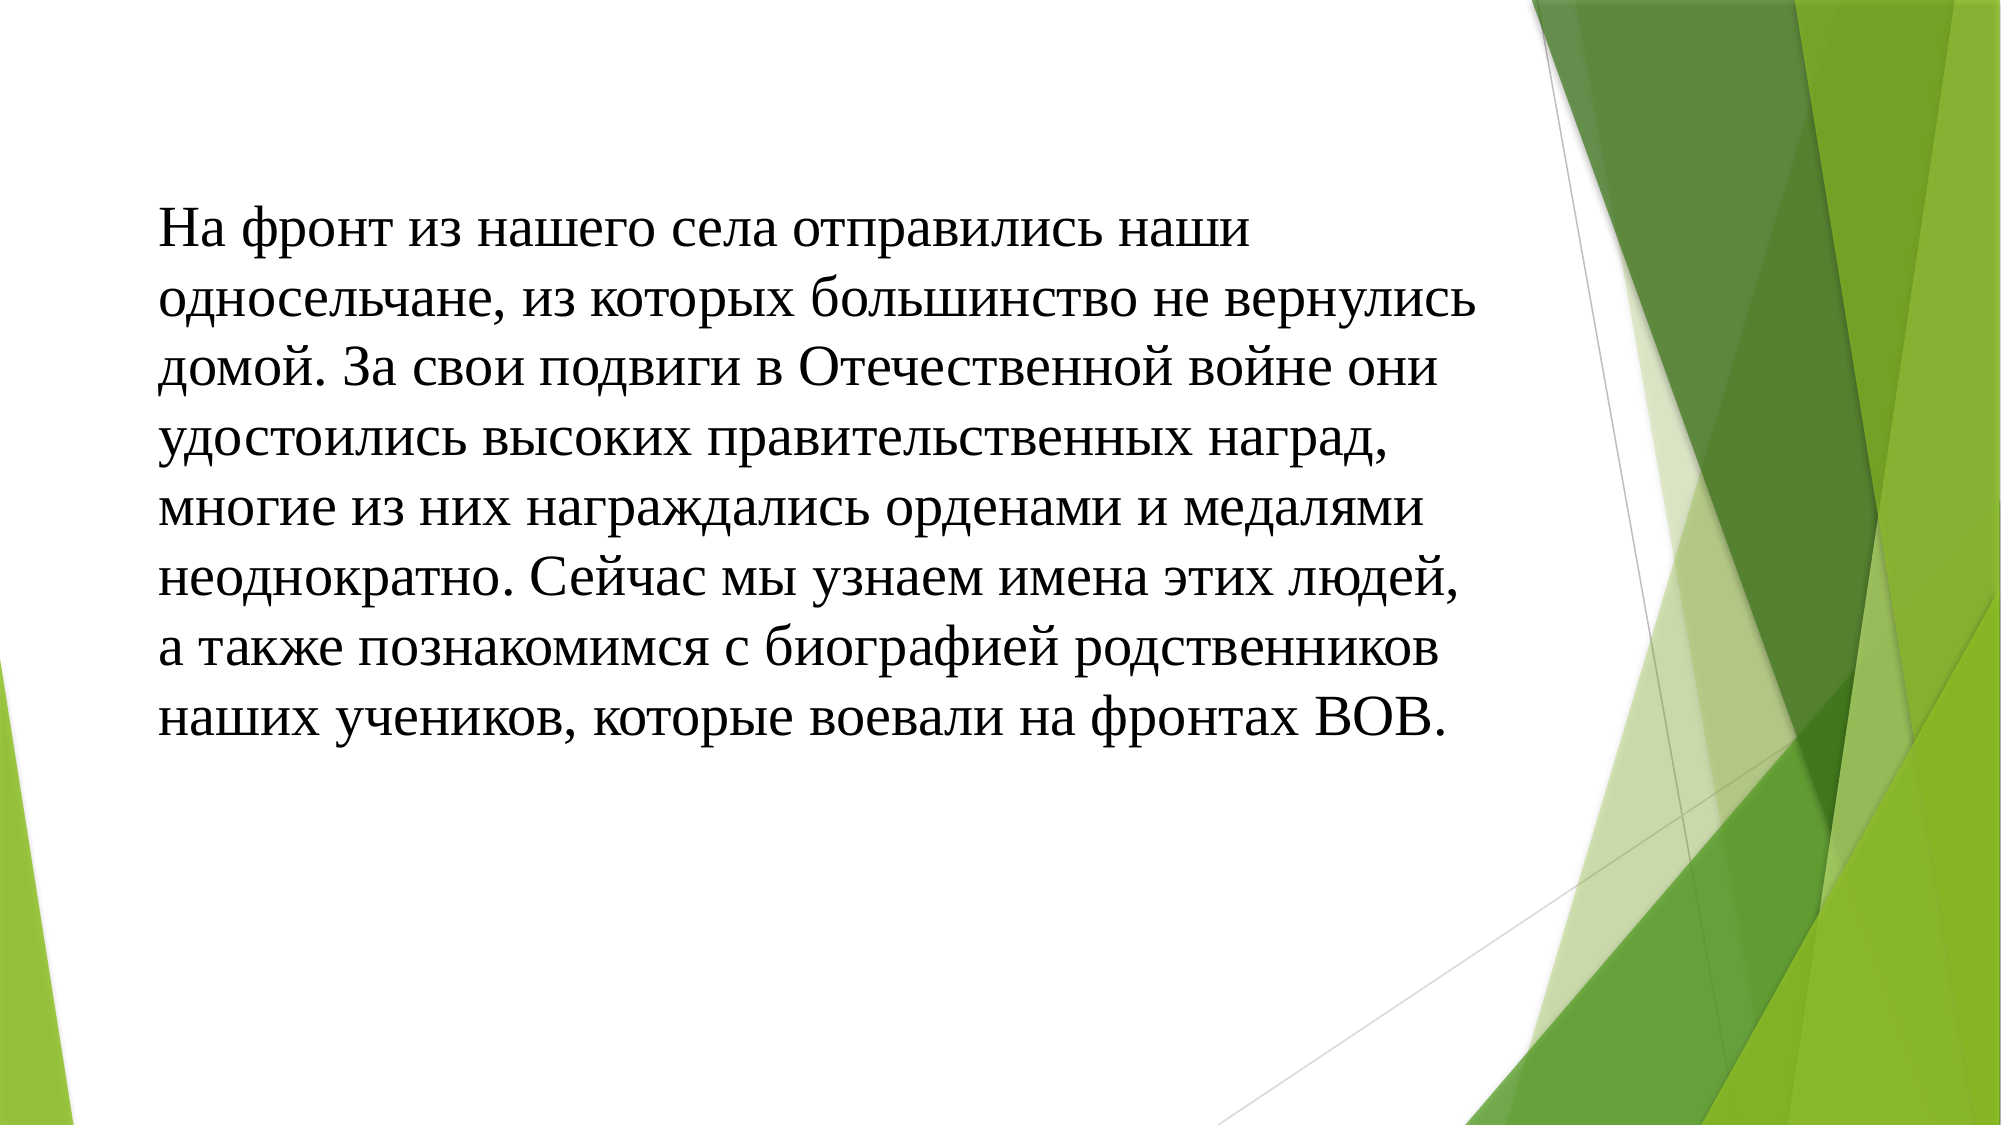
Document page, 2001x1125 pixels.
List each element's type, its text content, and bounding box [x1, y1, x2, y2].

text_box На фронт из нашего села отправились наши односельчане, из которых большинство не вернулись домой. За свои подвиги в Отечественной войне они удостоились высоких правительственных наград, многие из них награждались орденами и медалями неоднократно. Сейчас мы узнаем имена этих людей, а также познакомимся с биографией родственников наших учеников, которые воевали на фронтах ВОВ. [143, 180, 1500, 755]
